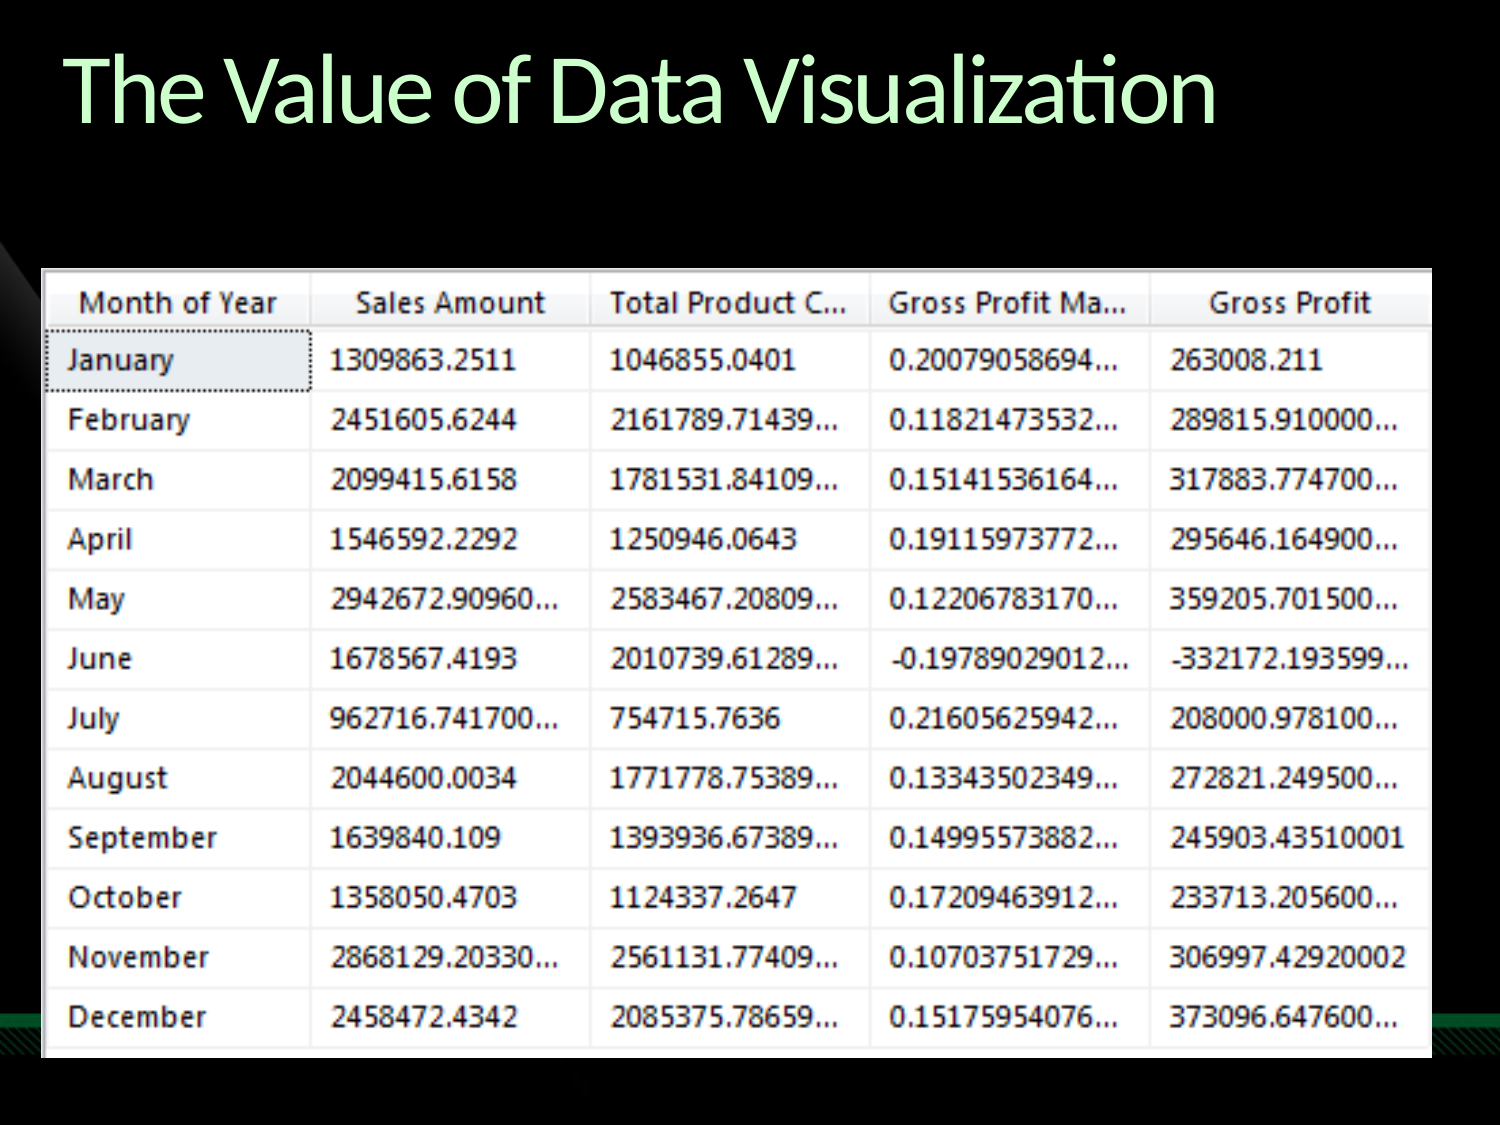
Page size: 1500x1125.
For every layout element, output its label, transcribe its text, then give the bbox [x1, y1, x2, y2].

picture [0, 0, 1500, 1125]
title The Value of Data Visualization [62, 37, 1438, 147]
